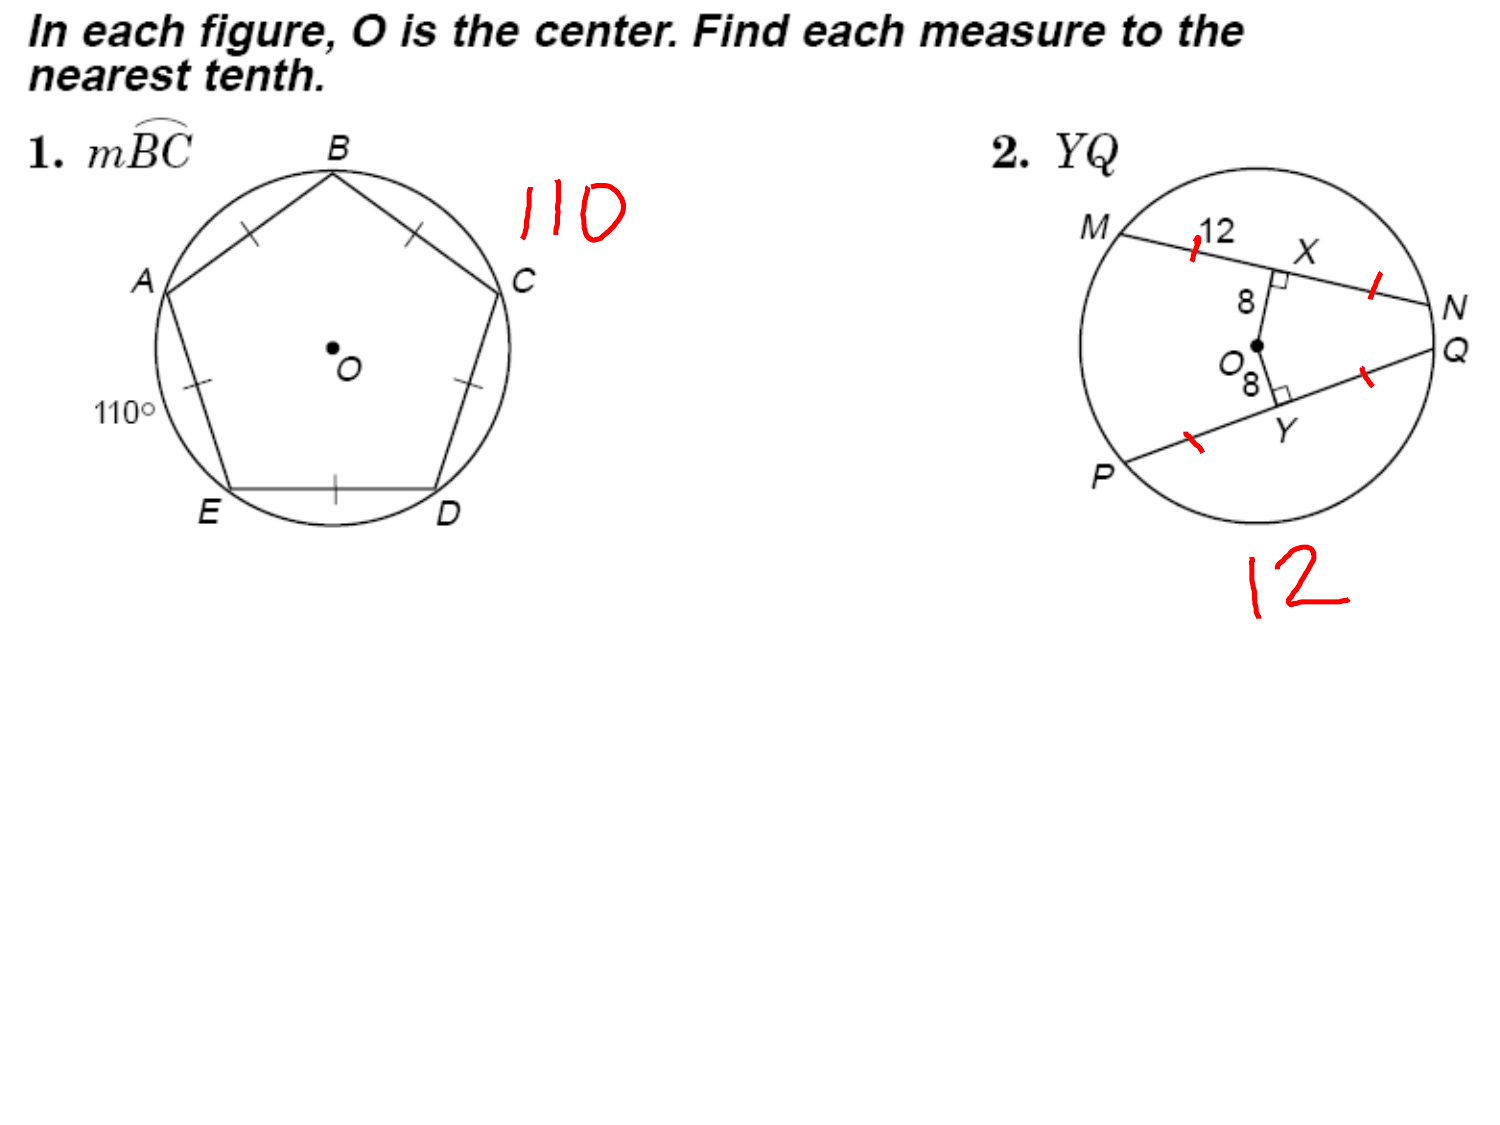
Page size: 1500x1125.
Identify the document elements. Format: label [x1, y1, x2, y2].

text_box [1185, 237, 1382, 619]
picture [0, 0, 1500, 574]
